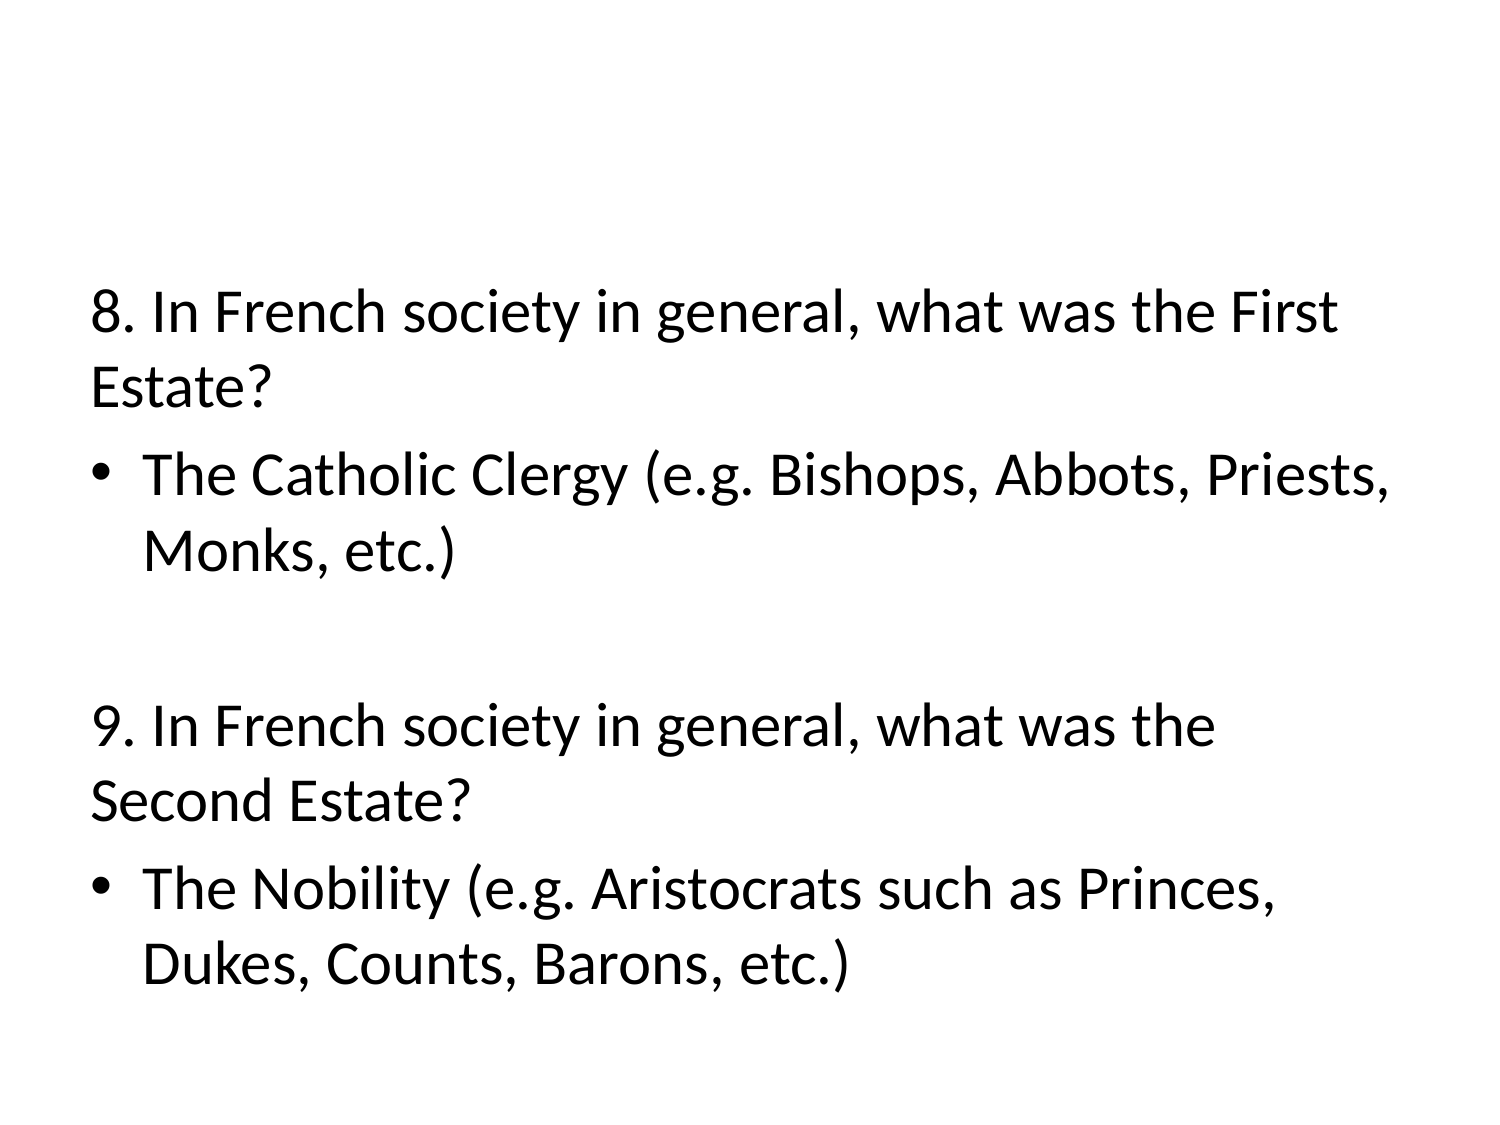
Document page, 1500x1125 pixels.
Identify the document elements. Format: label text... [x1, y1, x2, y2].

list 8. In French society in general, what was the First Estate? The Catholic Clergy (e.g. Bishops, Abbots, Priests, Monks, etc.) 9. In French society in general, what was the Second Estate? The Nobility (e.g. Aristocrats such as Princes, Dukes, Counts, Barons, etc.) [75, 262, 1425, 1005]
